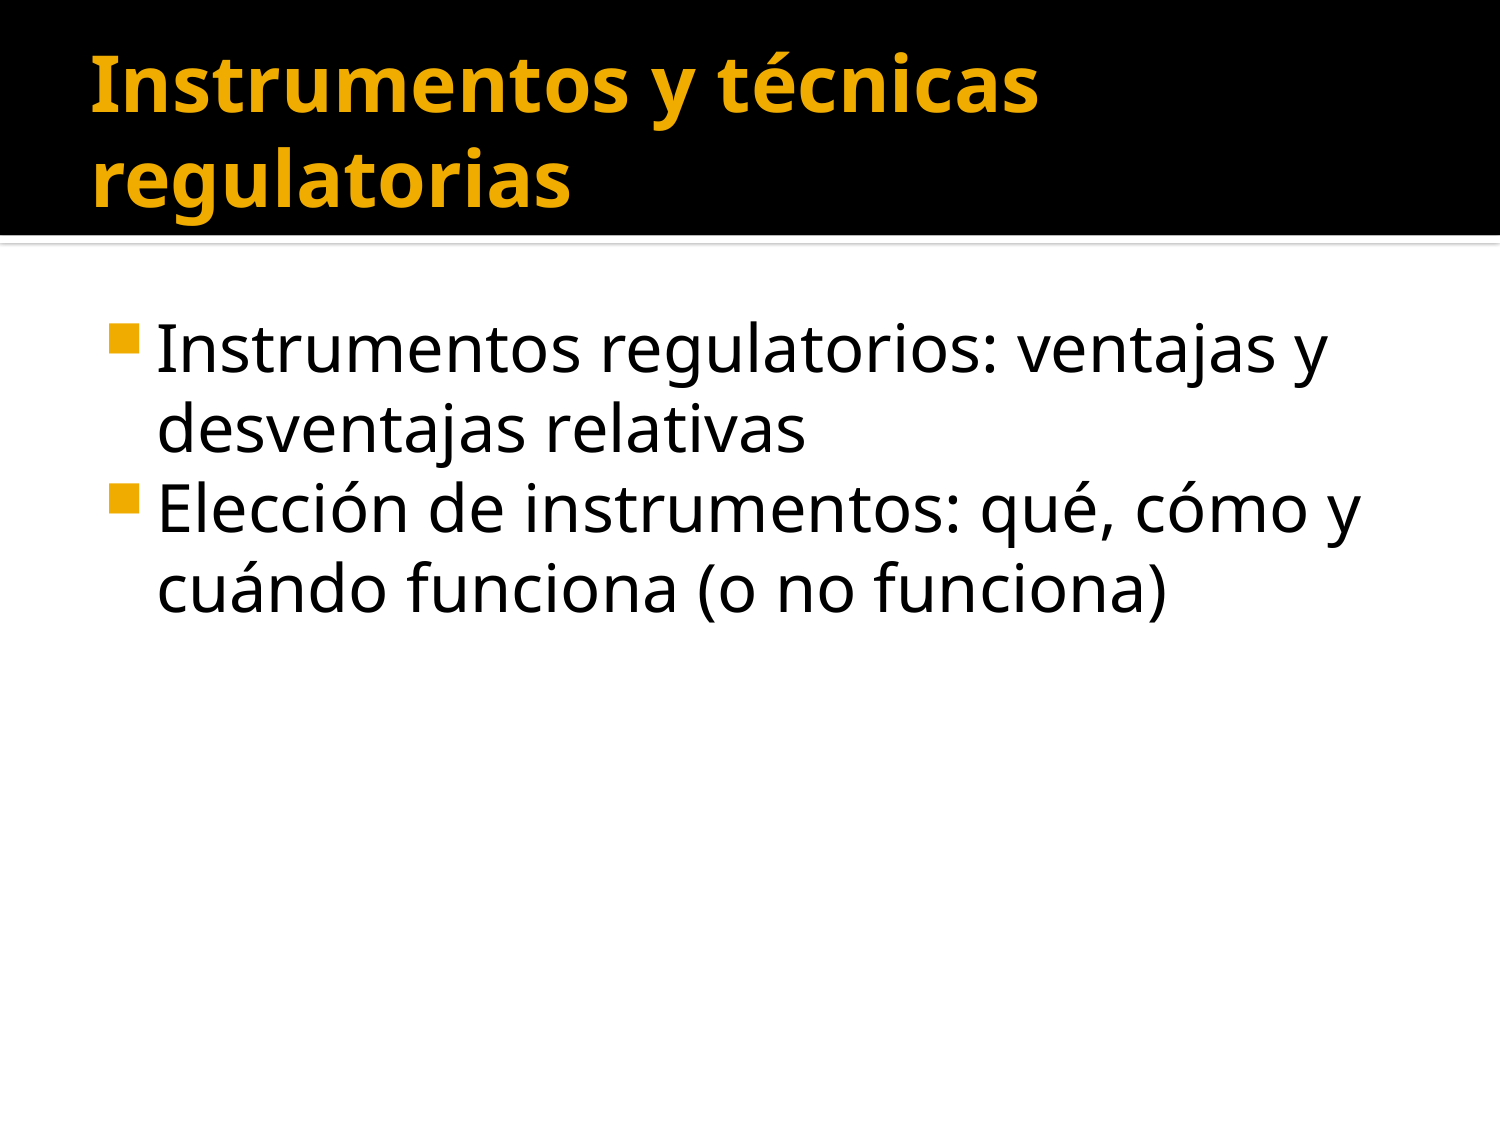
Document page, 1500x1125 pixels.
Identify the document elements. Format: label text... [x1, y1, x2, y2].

list Instrumentos regulatorios: ventajas y desventajas relativas Elección de instrumentos: qué, cómo y cuándo funciona (o no funciona) [75, 291, 1425, 1050]
title Instrumentos y técnicas regulatorias [75, 25, 1425, 231]
